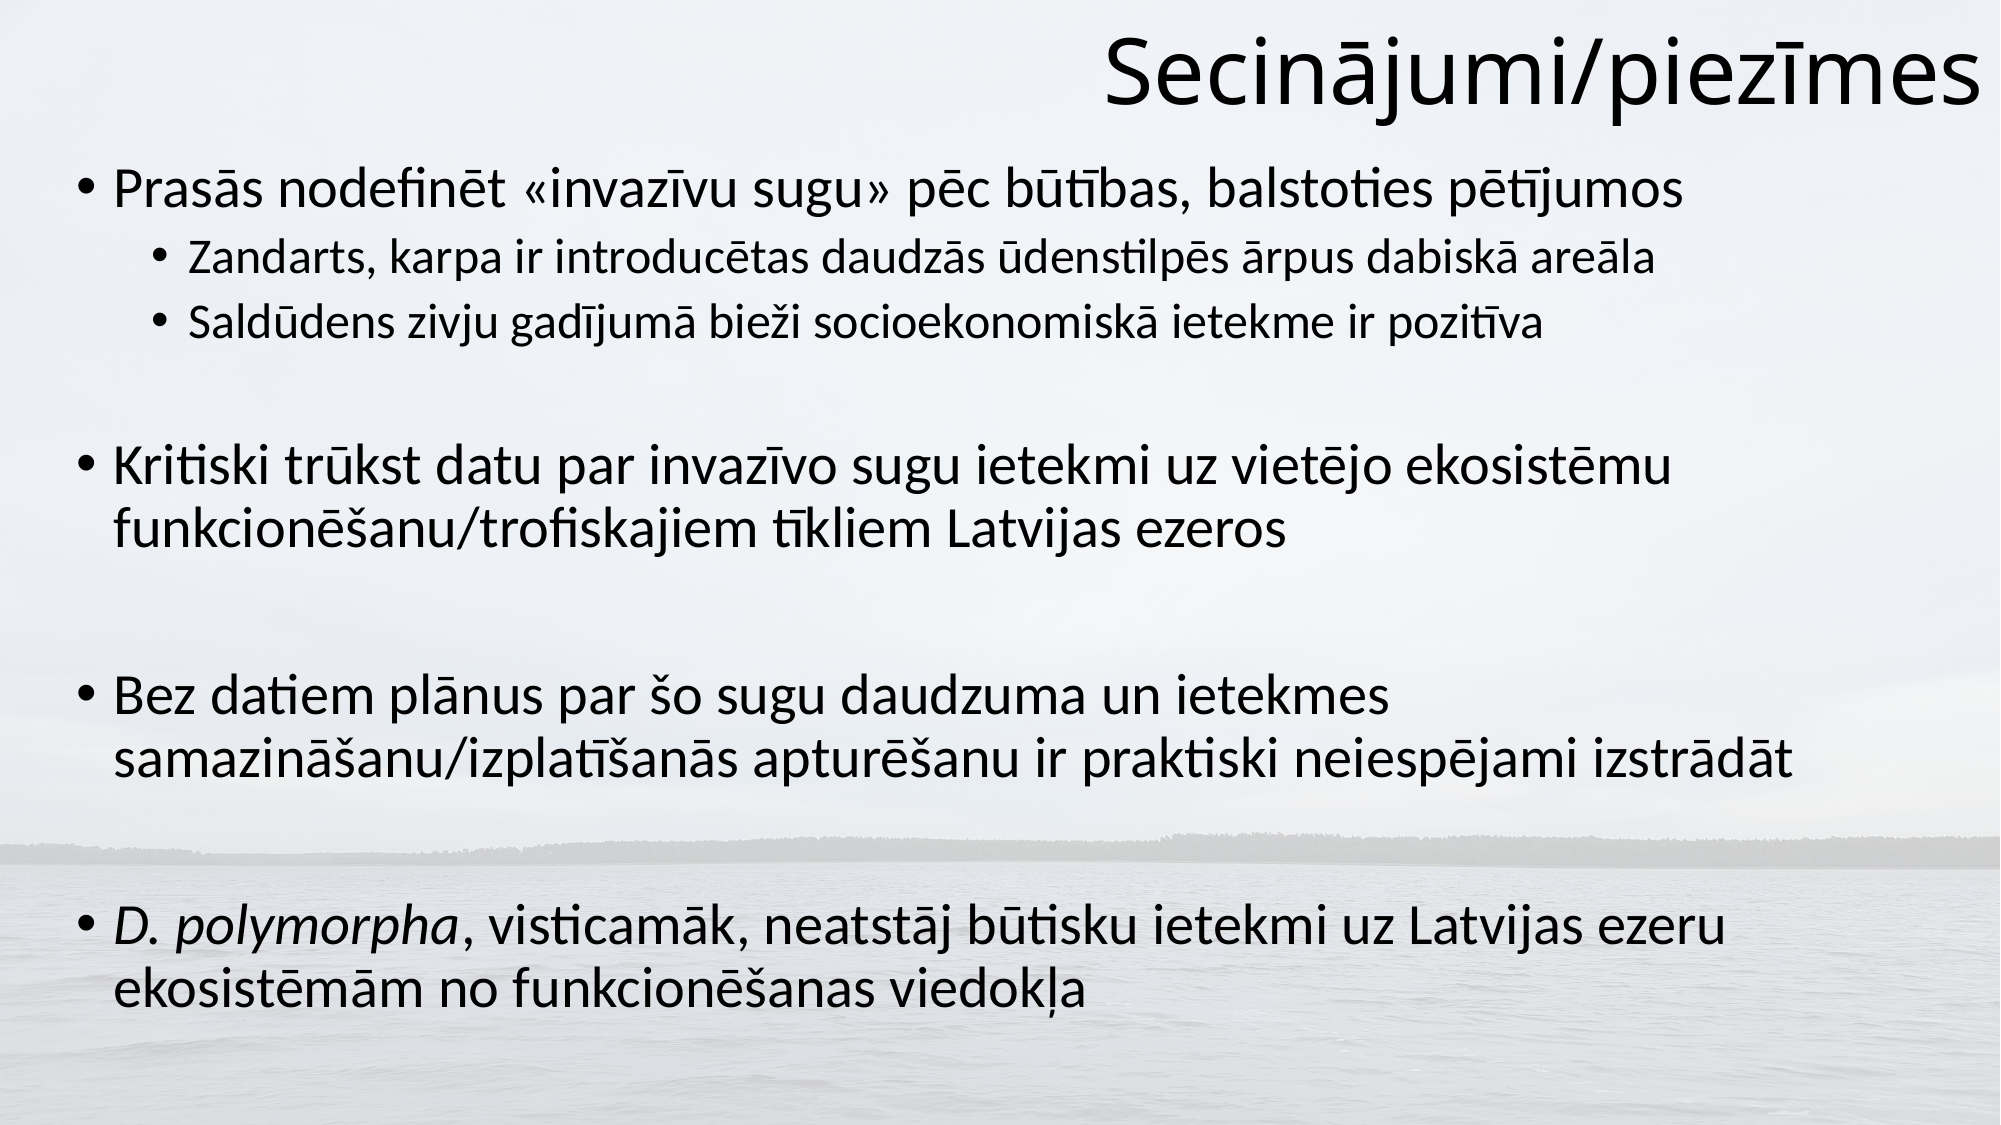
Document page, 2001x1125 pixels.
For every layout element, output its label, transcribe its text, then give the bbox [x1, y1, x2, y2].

text_box Prasās nodefinēt «invazīvu sugu» pēc būtības, balstoties pētījumos Zandarts, karpa ir introducētas daudzās ūdenstilpēs ārpus dabiskā areāla Saldūdens zivju gadījumā bieži socioekonomiskā ietekme ir pozitīva Kritiski trūkst datu par invazīvo sugu ietekmi uz vietējo ekosistēmu funkcionēšanu/trofiskajiem tīkliem Latvijas ezeros Bez datiem plānus par šo sugu daudzuma un ietekmes samazināšanu/izplatīšanās apturēšanu ir praktiski neiespējami izstrādāt D. polymorpha, visticamāk, neatstāj būtisku ietekmi uz Latvijas ezeru ekosistēmām no funkcionēšanas viedokļa [61, 149, 1944, 1104]
title Secinājumi/piezīmes [275, 0, 2000, 150]
